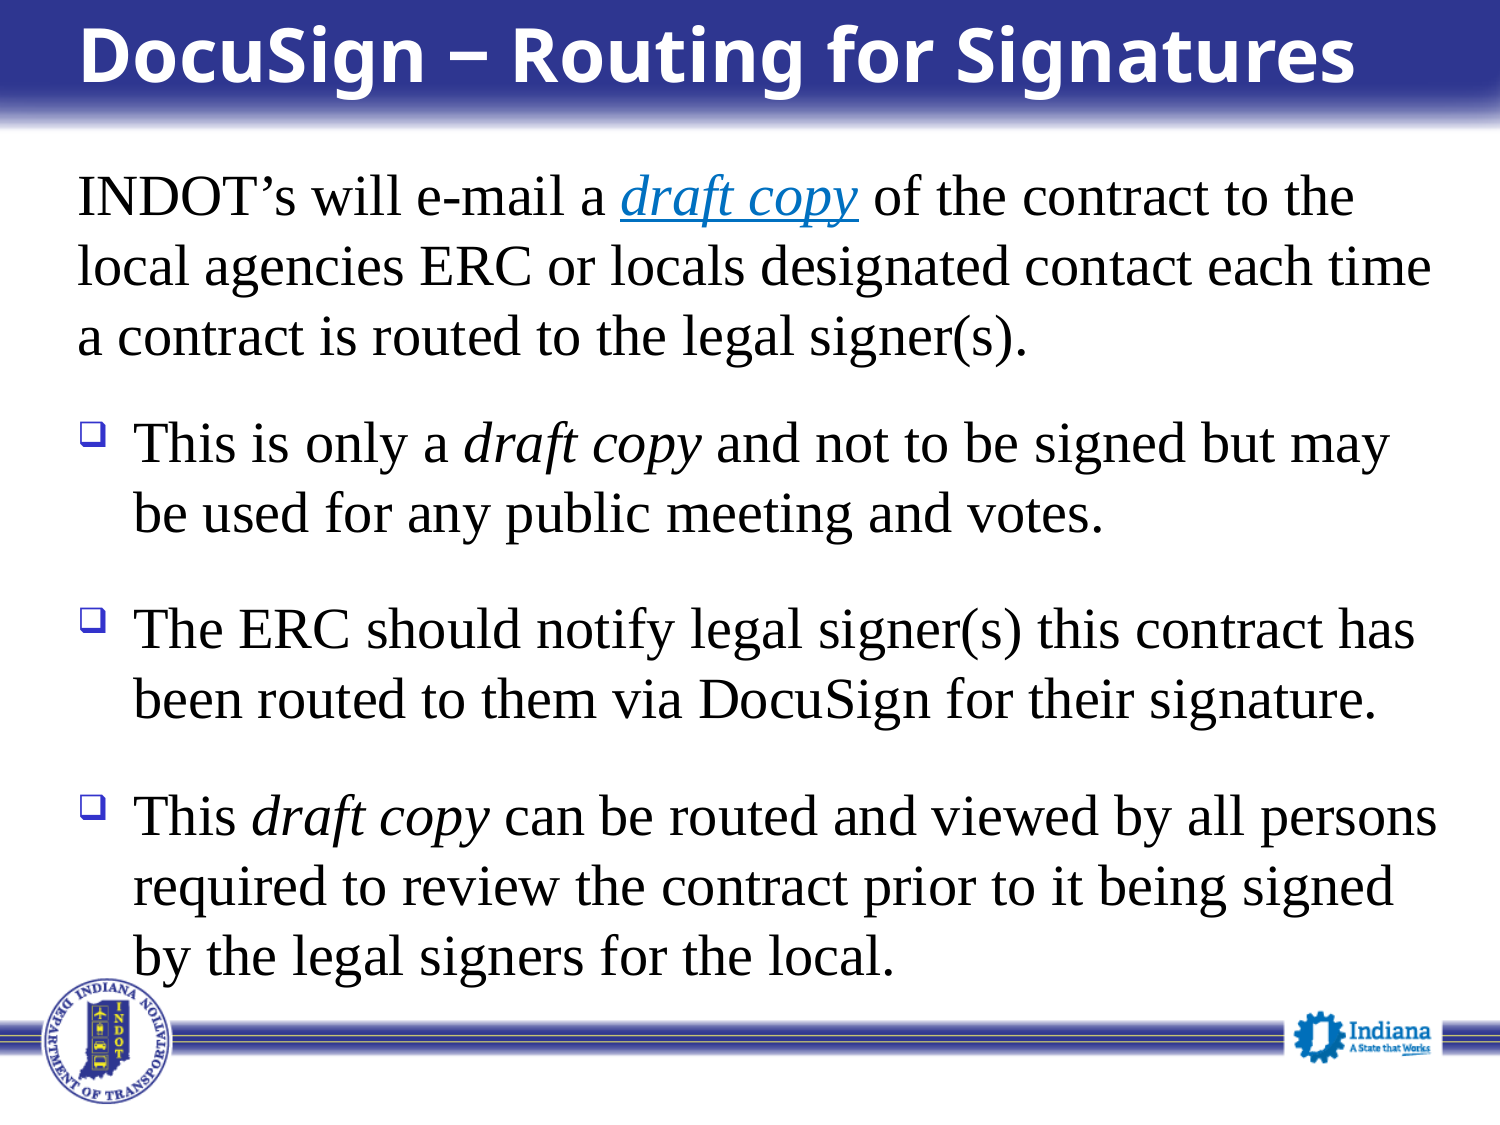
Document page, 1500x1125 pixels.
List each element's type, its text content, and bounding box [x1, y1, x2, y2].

picture [0, 0, 1500, 263]
title DocuSign ‒ Routing for Signatures [62, 0, 1438, 148]
list INDOT’s will e-mail a draft copy of the contract to the local agencies ERC or locals designated contact each time a contract is routed to the legal signer(s). This is only a draft copy and not to be signed but may be used for any public meeting and votes. The ERC should notify legal signer(s) this contract has been routed to them via DocuSign for their signature. This draft copy can be routed and viewed by all persons required to review the contract prior to it being signed by the legal signers for the local. [62, 149, 1463, 988]
picture [0, 945, 1500, 1125]
